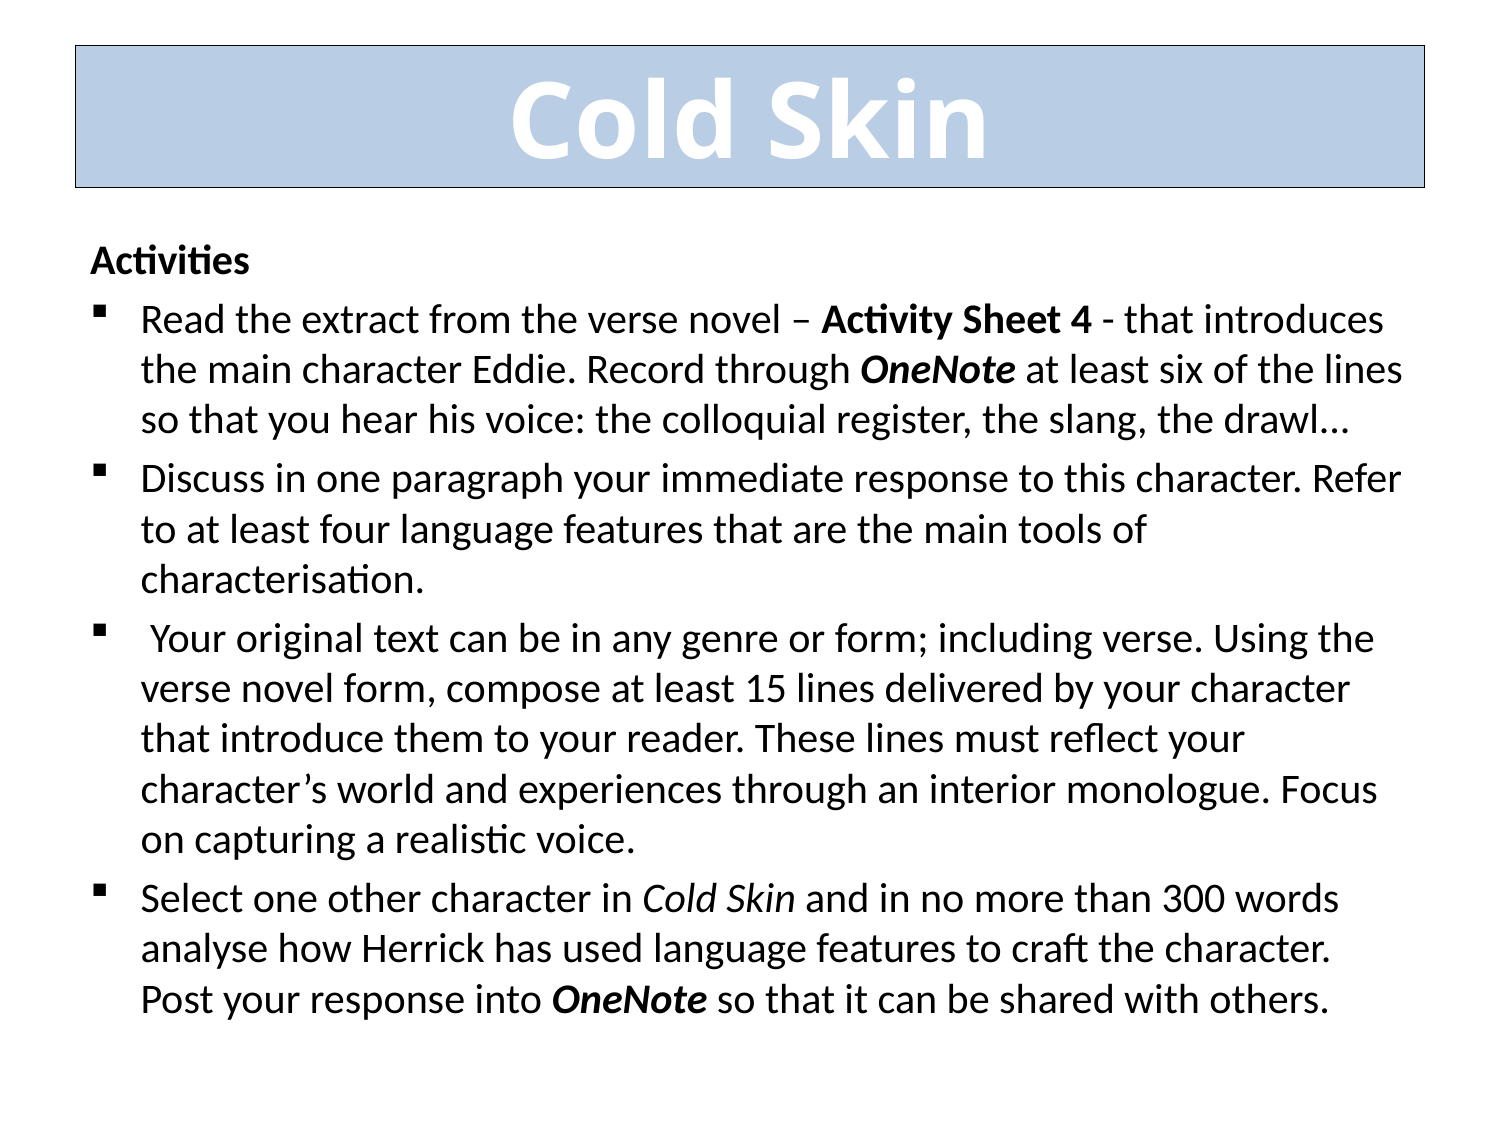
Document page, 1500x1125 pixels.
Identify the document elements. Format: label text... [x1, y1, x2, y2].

title Cold Skin [75, 45, 1425, 188]
list Activities Read the extract from the verse novel – Activity Sheet 4 - that introduces the main character Eddie. Record through OneNote at least six of the lines so that you hear his voice: the colloquial register, the slang, the drawl... Discuss in one paragraph your immediate response to this character. Refer to at least four language features that are the main tools of characterisation. Your original text can be in any genre or form; including verse. Using the verse novel form, compose at least 15 lines delivered by your character that introduce them to your reader. These lines must reflect your character’s world and experiences through an interior monologue. Focus on capturing a realistic voice. Select one other character in Cold Skin and in no more than 300 words analyse how Herrick has used language features to craft the character. Post your response into OneNote so that it can be shared with others. [75, 224, 1425, 1075]
